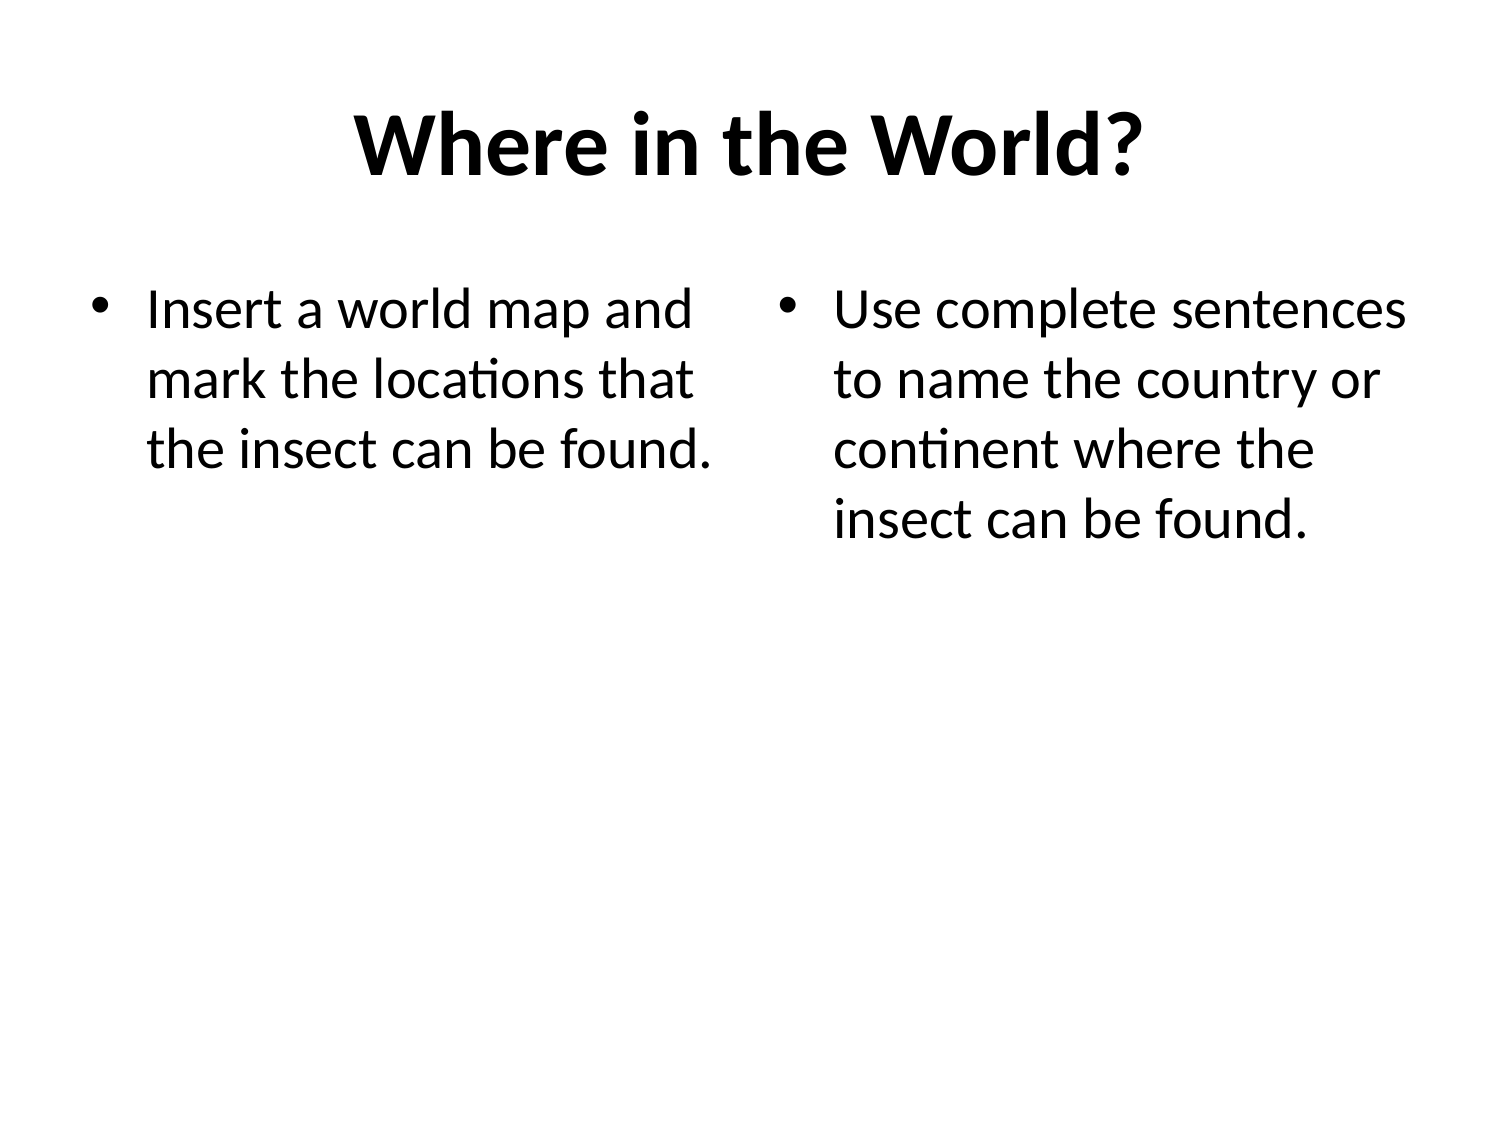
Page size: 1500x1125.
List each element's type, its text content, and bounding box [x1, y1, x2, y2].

title Where in the World? [75, 45, 1425, 233]
list Insert a world map and mark the locations that the insect can be found. [75, 262, 738, 1005]
list Use complete sentences to name the country or continent where the insect can be found. [762, 262, 1425, 1005]
